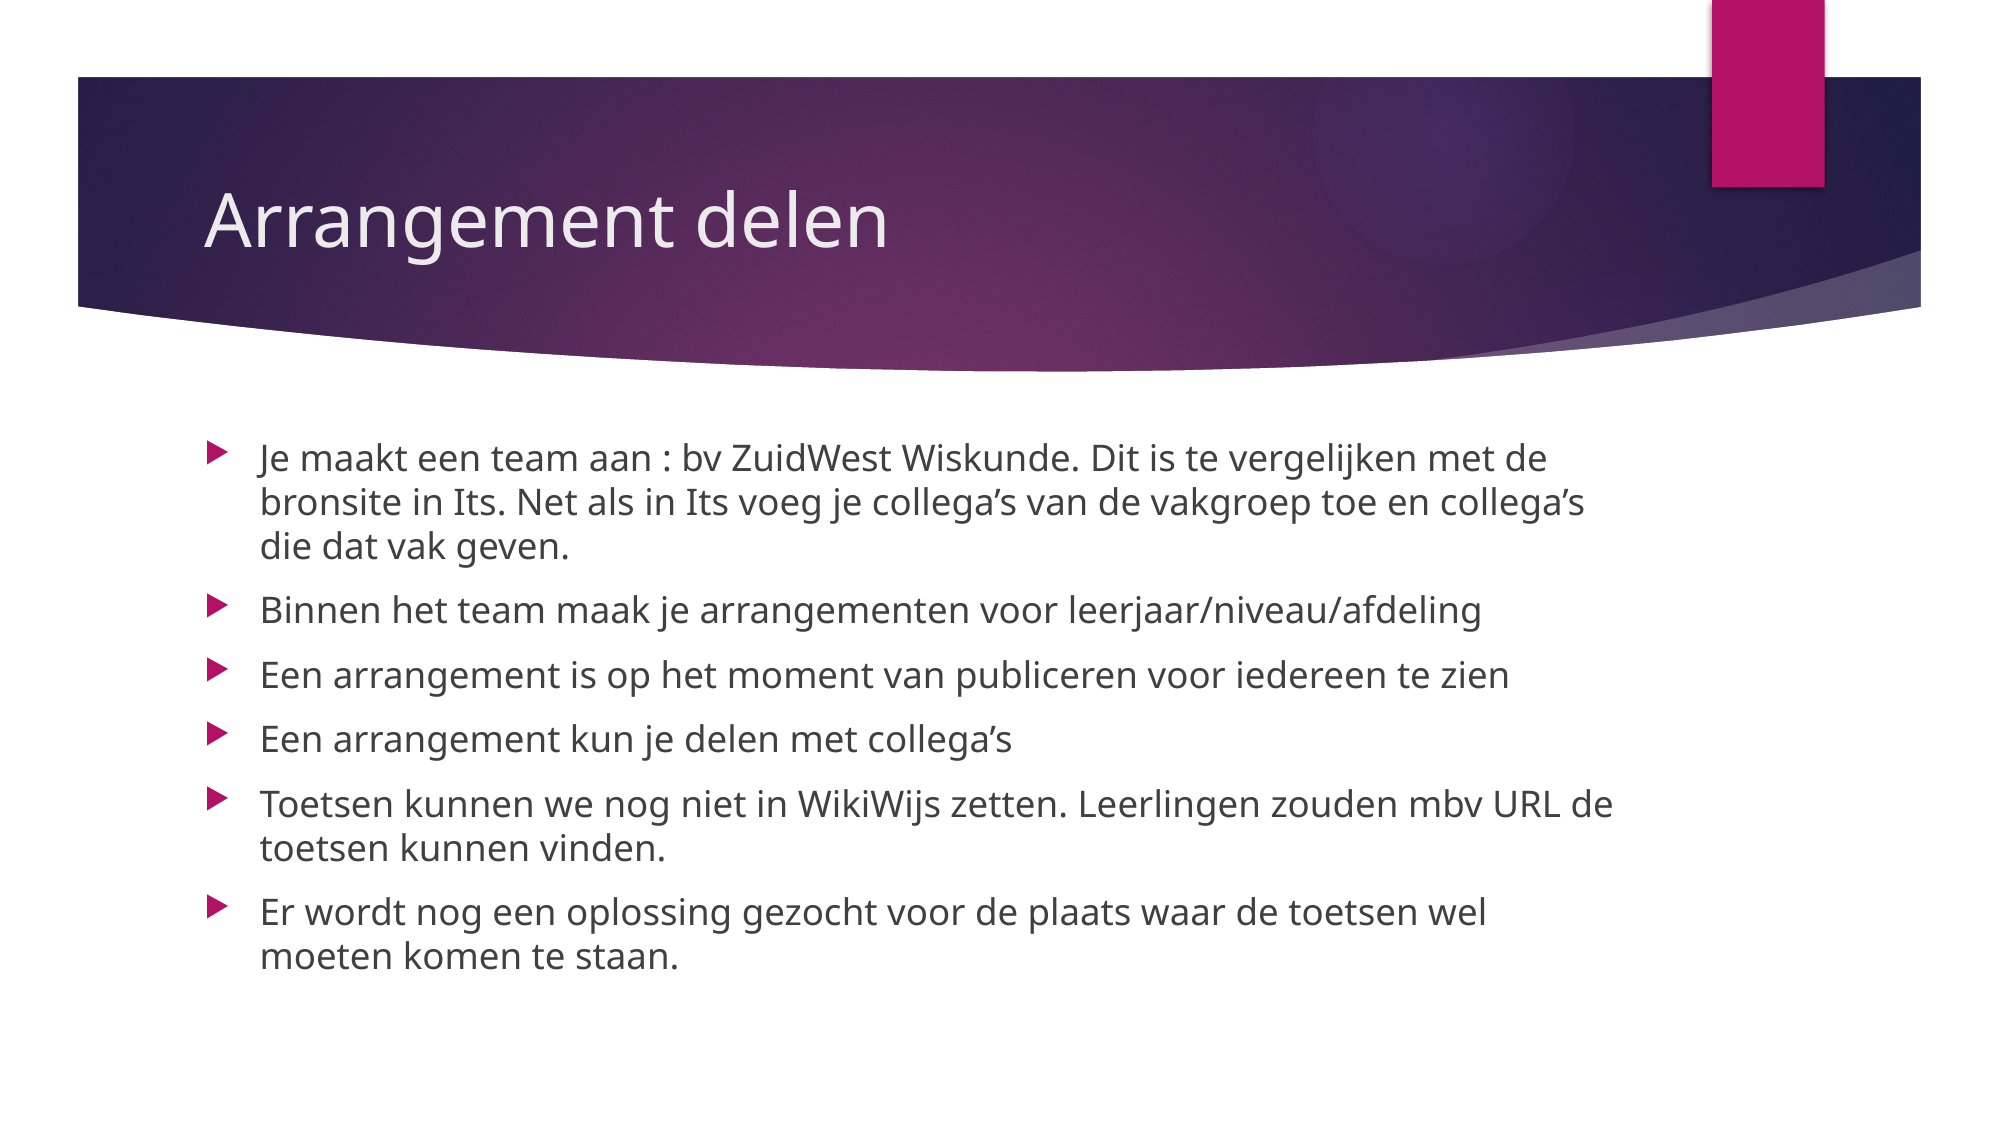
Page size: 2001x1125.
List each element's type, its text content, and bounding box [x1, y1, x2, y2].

list Je maakt een team aan : bv ZuidWest Wiskunde. Dit is te vergelijken met de bronsite in Its. Net als in Its voeg je collega’s van de vakgroep toe en collega’s die dat vak geven. Binnen het team maak je arrangementen voor leerjaar/niveau/afdeling Een arrangement is op het moment van publiceren voor iedereen te zien Een arrangement kun je delen met collega’s Toetsen kunnen we nog niet in WikiWijs zetten. Leerlingen zouden mbv URL de toetsen kunnen vinden. Er wordt nog een oplossing gezocht voor de plaats waar de toetsen wel moeten komen te staan. [189, 427, 1638, 988]
title Arrangement delen [189, 159, 1627, 276]
